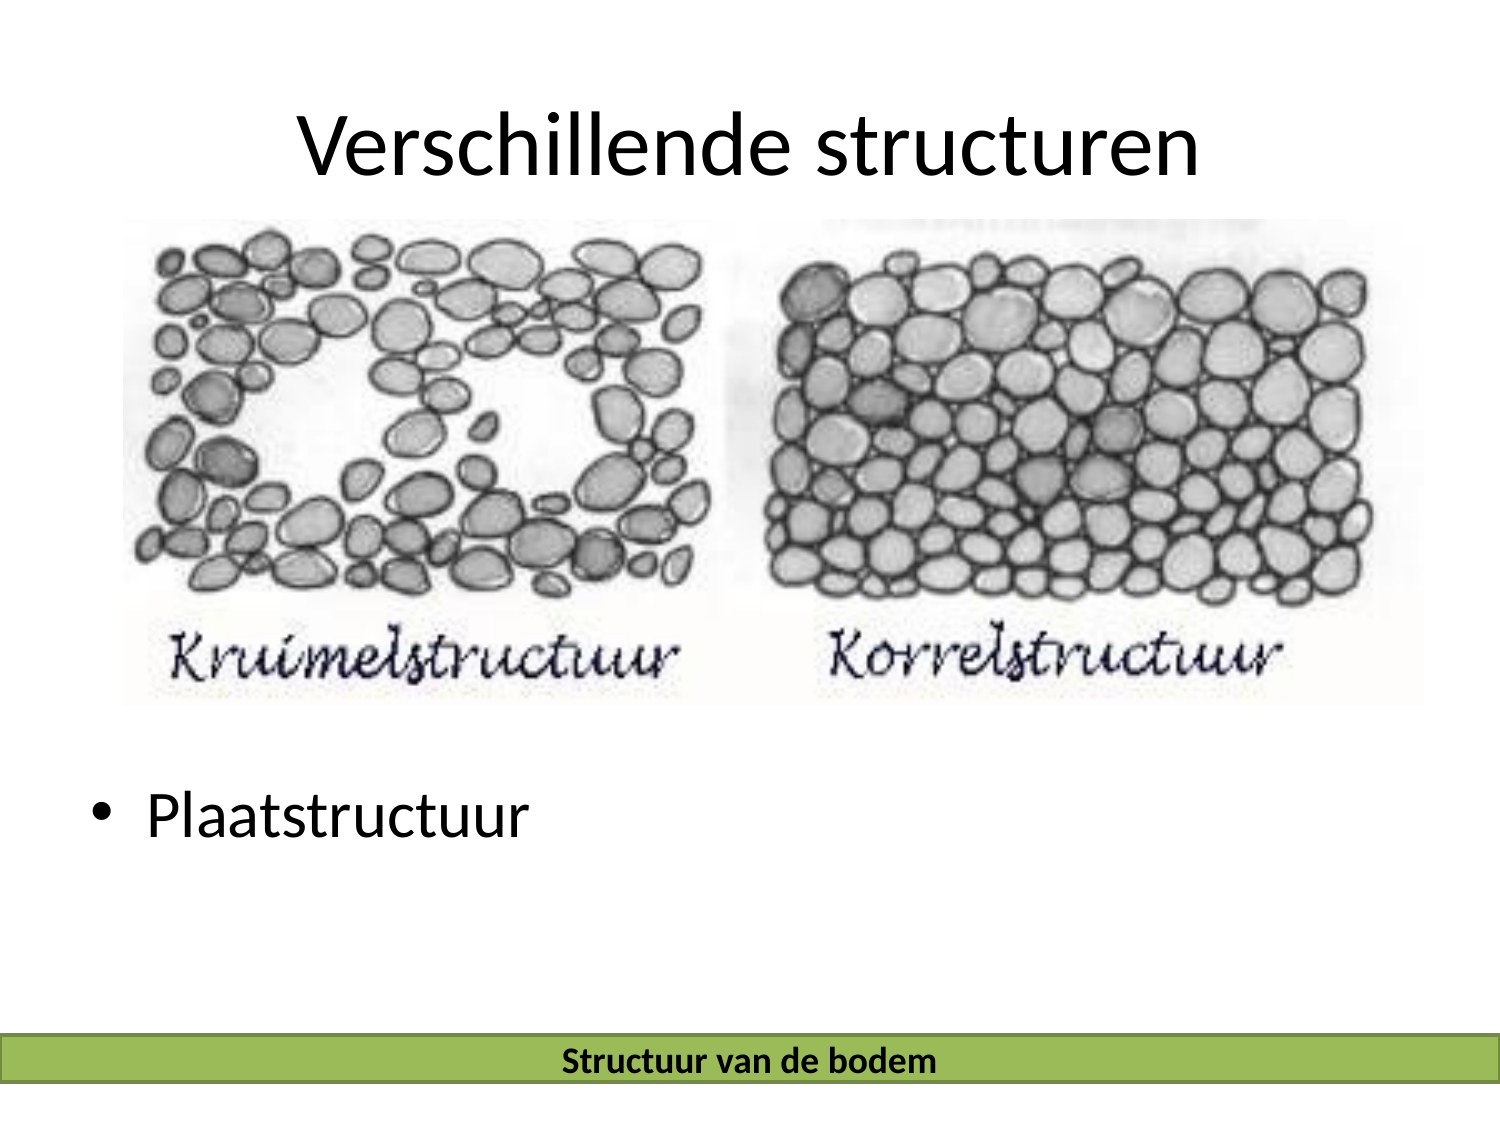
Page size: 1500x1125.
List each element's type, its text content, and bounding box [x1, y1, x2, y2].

picture [123, 219, 1424, 706]
title Verschillende structuren [75, 45, 1425, 233]
text_box Structuur van de bodem [0, 1033, 1500, 1084]
list Plaatstructuur [75, 763, 845, 1005]
